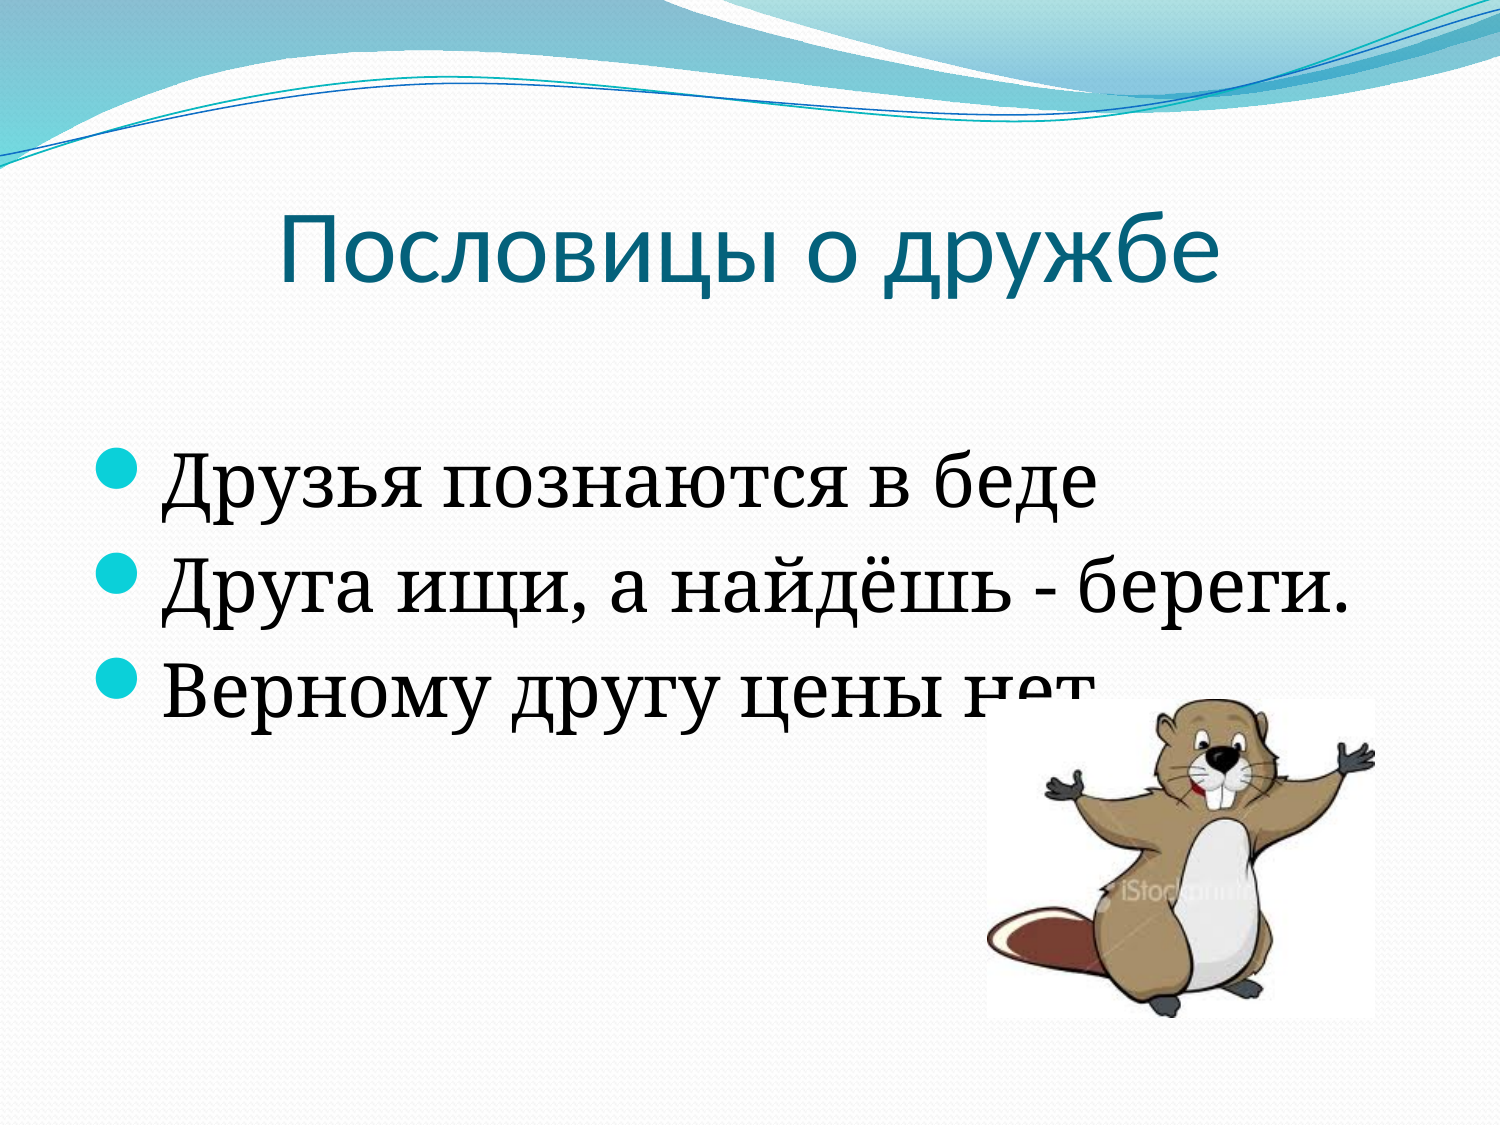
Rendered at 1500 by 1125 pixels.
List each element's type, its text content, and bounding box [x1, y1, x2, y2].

picture [987, 699, 1376, 1018]
title Пословицы о дружбе [75, 115, 1425, 303]
list Друзья познаются в беде Друга ищи, а найдёшь - береги. Верному другу цены нет. [75, 425, 1425, 1038]
